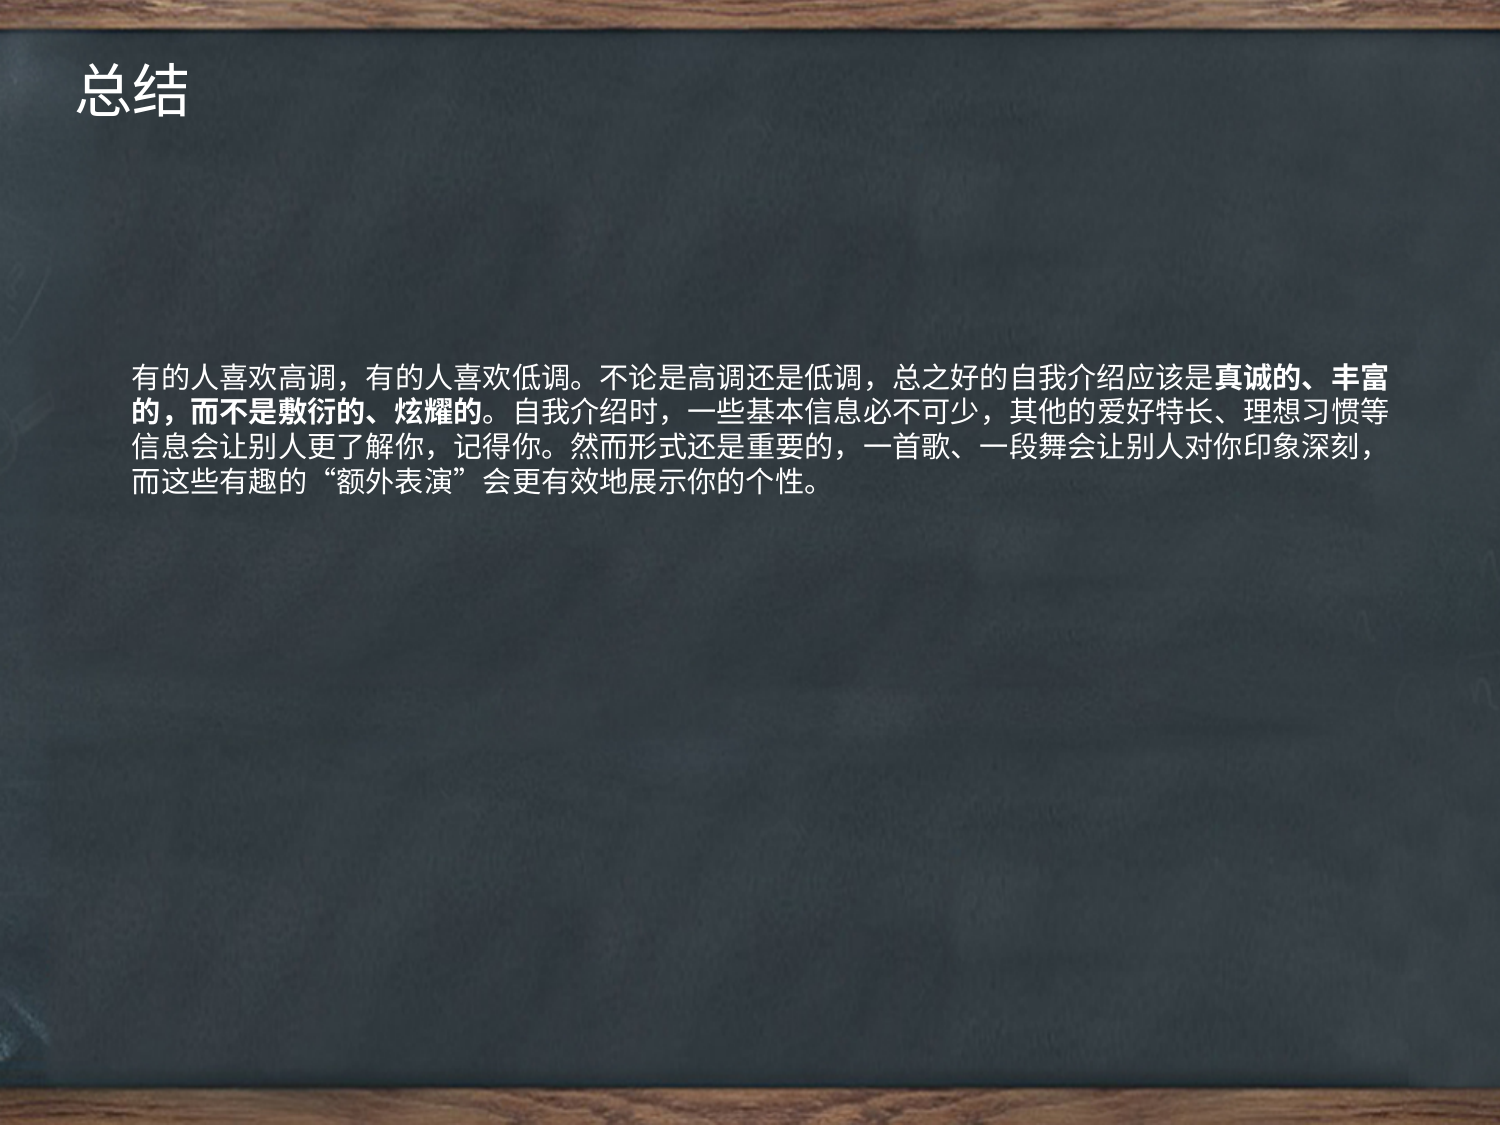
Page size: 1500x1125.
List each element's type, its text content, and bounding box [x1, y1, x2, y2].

text_box 总结 [59, 46, 206, 132]
picture [0, 0, 1500, 1125]
text_box 有的人喜欢高调，有的人喜欢低调。不论是高调还是低调，总之好的自我介绍应该是真诚的、丰富的，而不是敷衍的、炫耀的。自我介绍时，一些基本信息必不可少，其他的爱好特长、理想习惯等信息会让别人更了解你，记得你。然而形式还是重要的，一首歌、一段舞会让别人对你印象深刻，而这些有趣的“额外表演”会更有效地展示你的个性。 [117, 351, 1407, 542]
